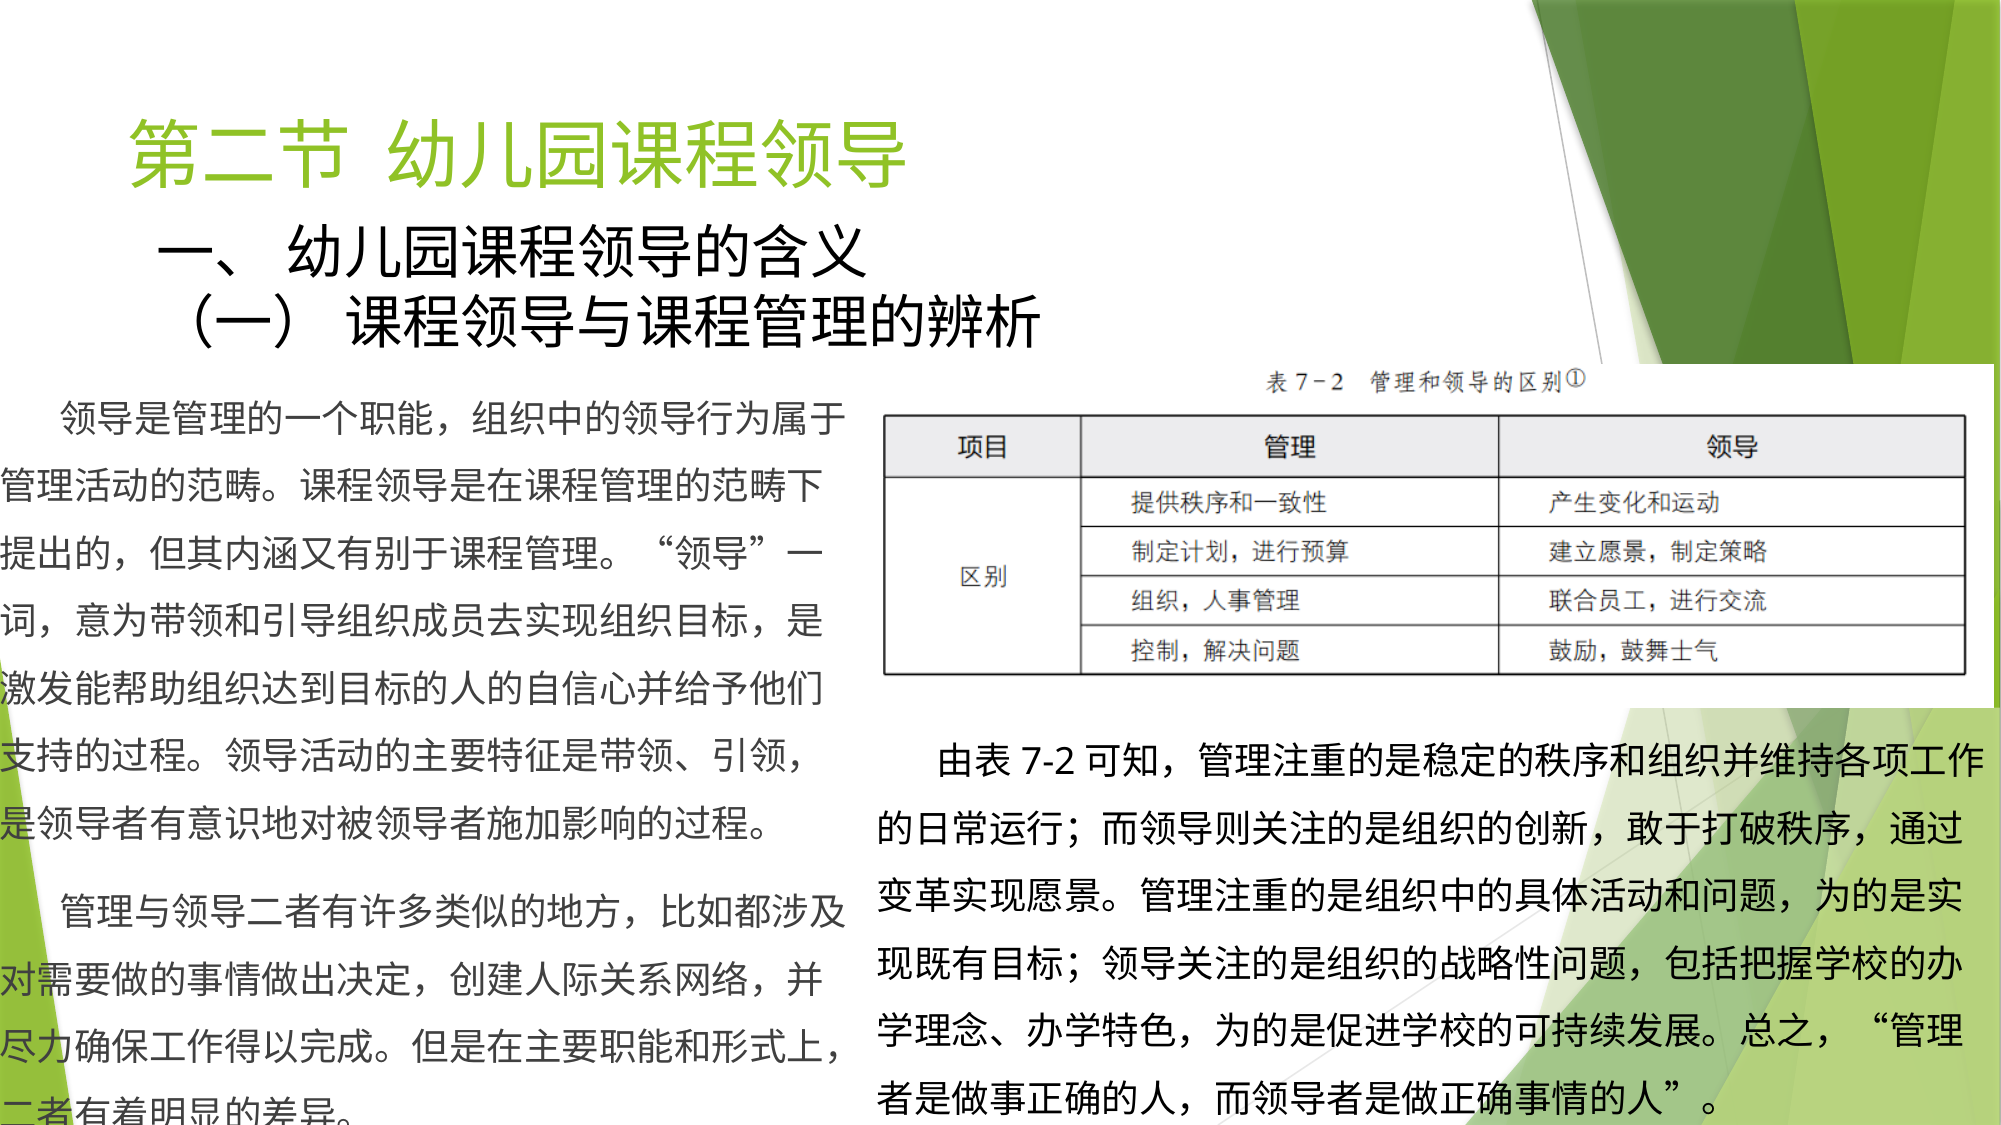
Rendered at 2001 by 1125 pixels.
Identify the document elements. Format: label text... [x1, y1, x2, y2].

title 第二节 幼儿园课程领导 [111, 99, 1522, 317]
picture [861, 364, 1994, 709]
list 领导是管理的一个职能，组织中的领导行为属于管理活动的范畴。课程领导是在课程管理的范畴下提出的，但其内涵又有别于课程管理。“领导”一词，意为带领和引导组织成员去实现组织目标，是激发能帮助组织达到目标的人的自信心并给予他们支持的过程。领导活动的主要特征是带领、引领，是领导者有意识地对被领导者施加影响的过程。 管理与领导二者有许多类似的地方，比如都涉及对需要做的事情做出决定，创建人际关系网络，并尽力确保工作得以完成。但是在主要职能和形式上，二者有着明显的差异。 [0, 364, 860, 634]
text_box 由表7-2可知，管理注重的是稳定的秩序和组织并维持各项工作的日常运行；而领导则关注的是组织的创新，敢于打破秩序，通过变革实现愿景。管理注重的是组织中的具体活动和问题，为的是实现既有目标；领导关注的是组织的战略性问题，包括把握学校的办学理念、办学特色，为的是促进学校的可持续发展。总之，“管理者是做事正确的人，而领导者是做正确事情的人”。 [862, 707, 2000, 1125]
text_box 一、 幼儿园课程领导的含义 （一） 课程领导与课程管理的辨析 [141, 208, 1451, 363]
